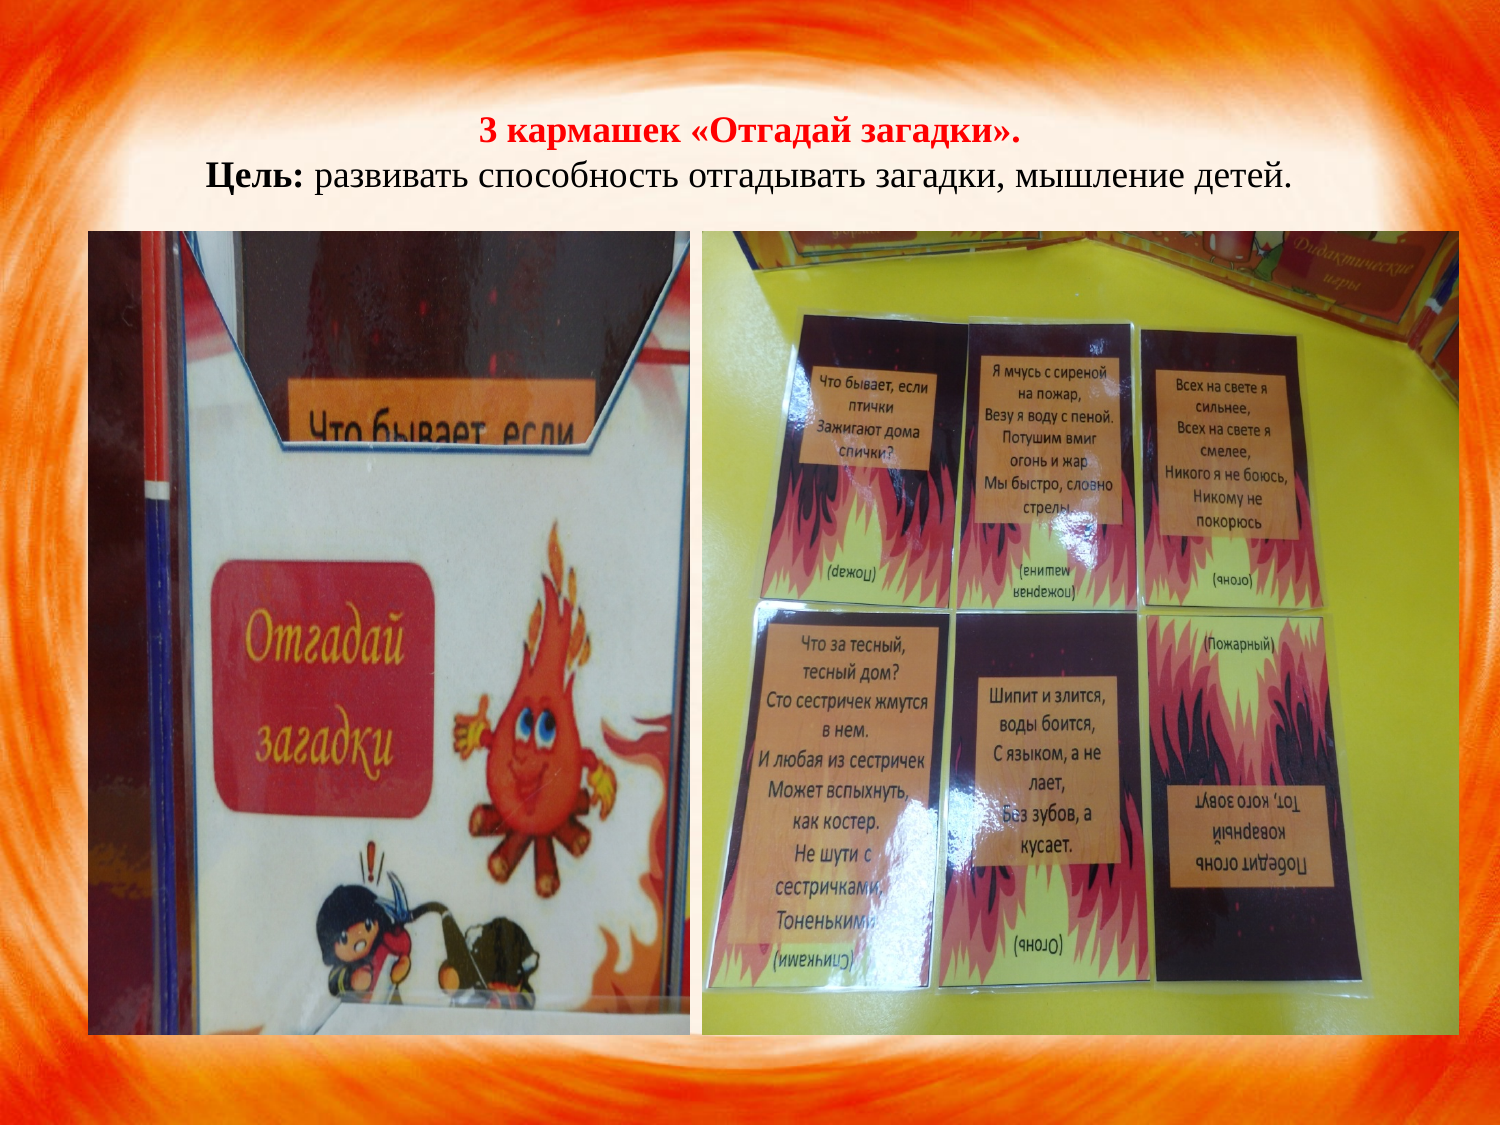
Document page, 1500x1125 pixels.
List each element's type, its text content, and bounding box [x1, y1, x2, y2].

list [88, 231, 690, 1036]
picture [0, 0, 1500, 1125]
title 3 кармашек «Отгадай загадки». Цель: развивать способность отгадывать загадки, мышление детей. [75, 90, 1425, 256]
